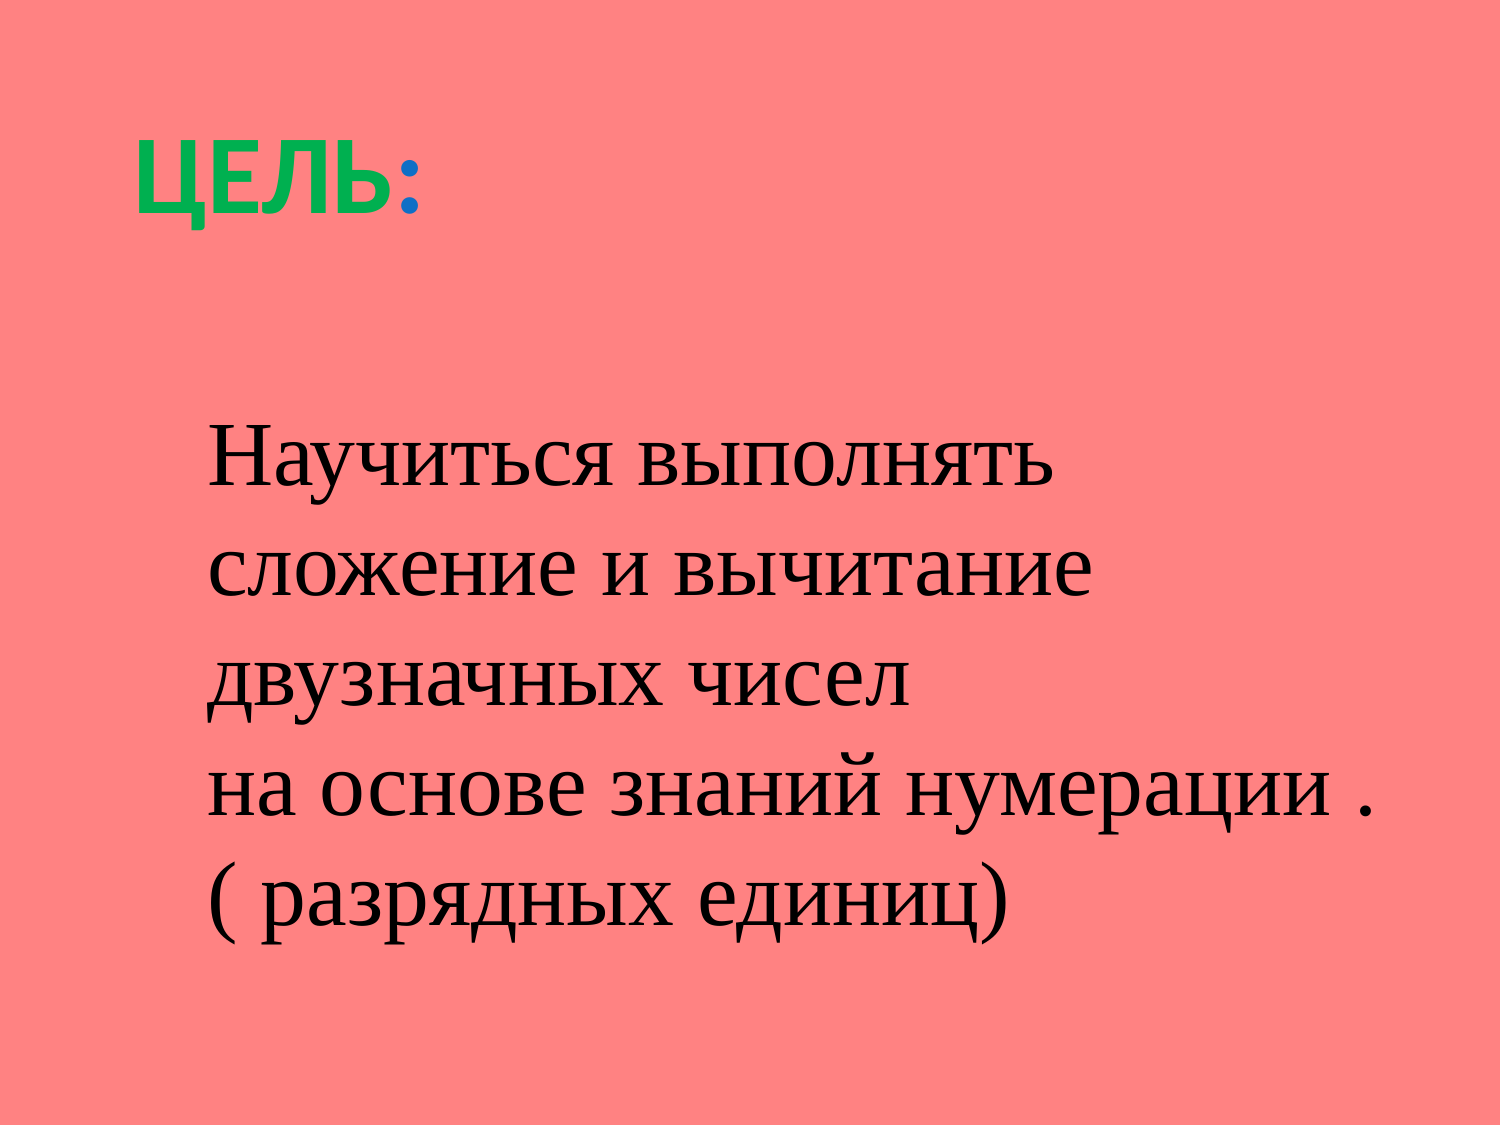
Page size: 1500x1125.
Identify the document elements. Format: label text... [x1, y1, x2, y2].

text_box Научиться выполнять сложение и вычитание двузначных чисел на основе знаний нумерации . ( разрядных единиц) [192, 386, 1394, 952]
text_box Цель: [118, 93, 441, 244]
